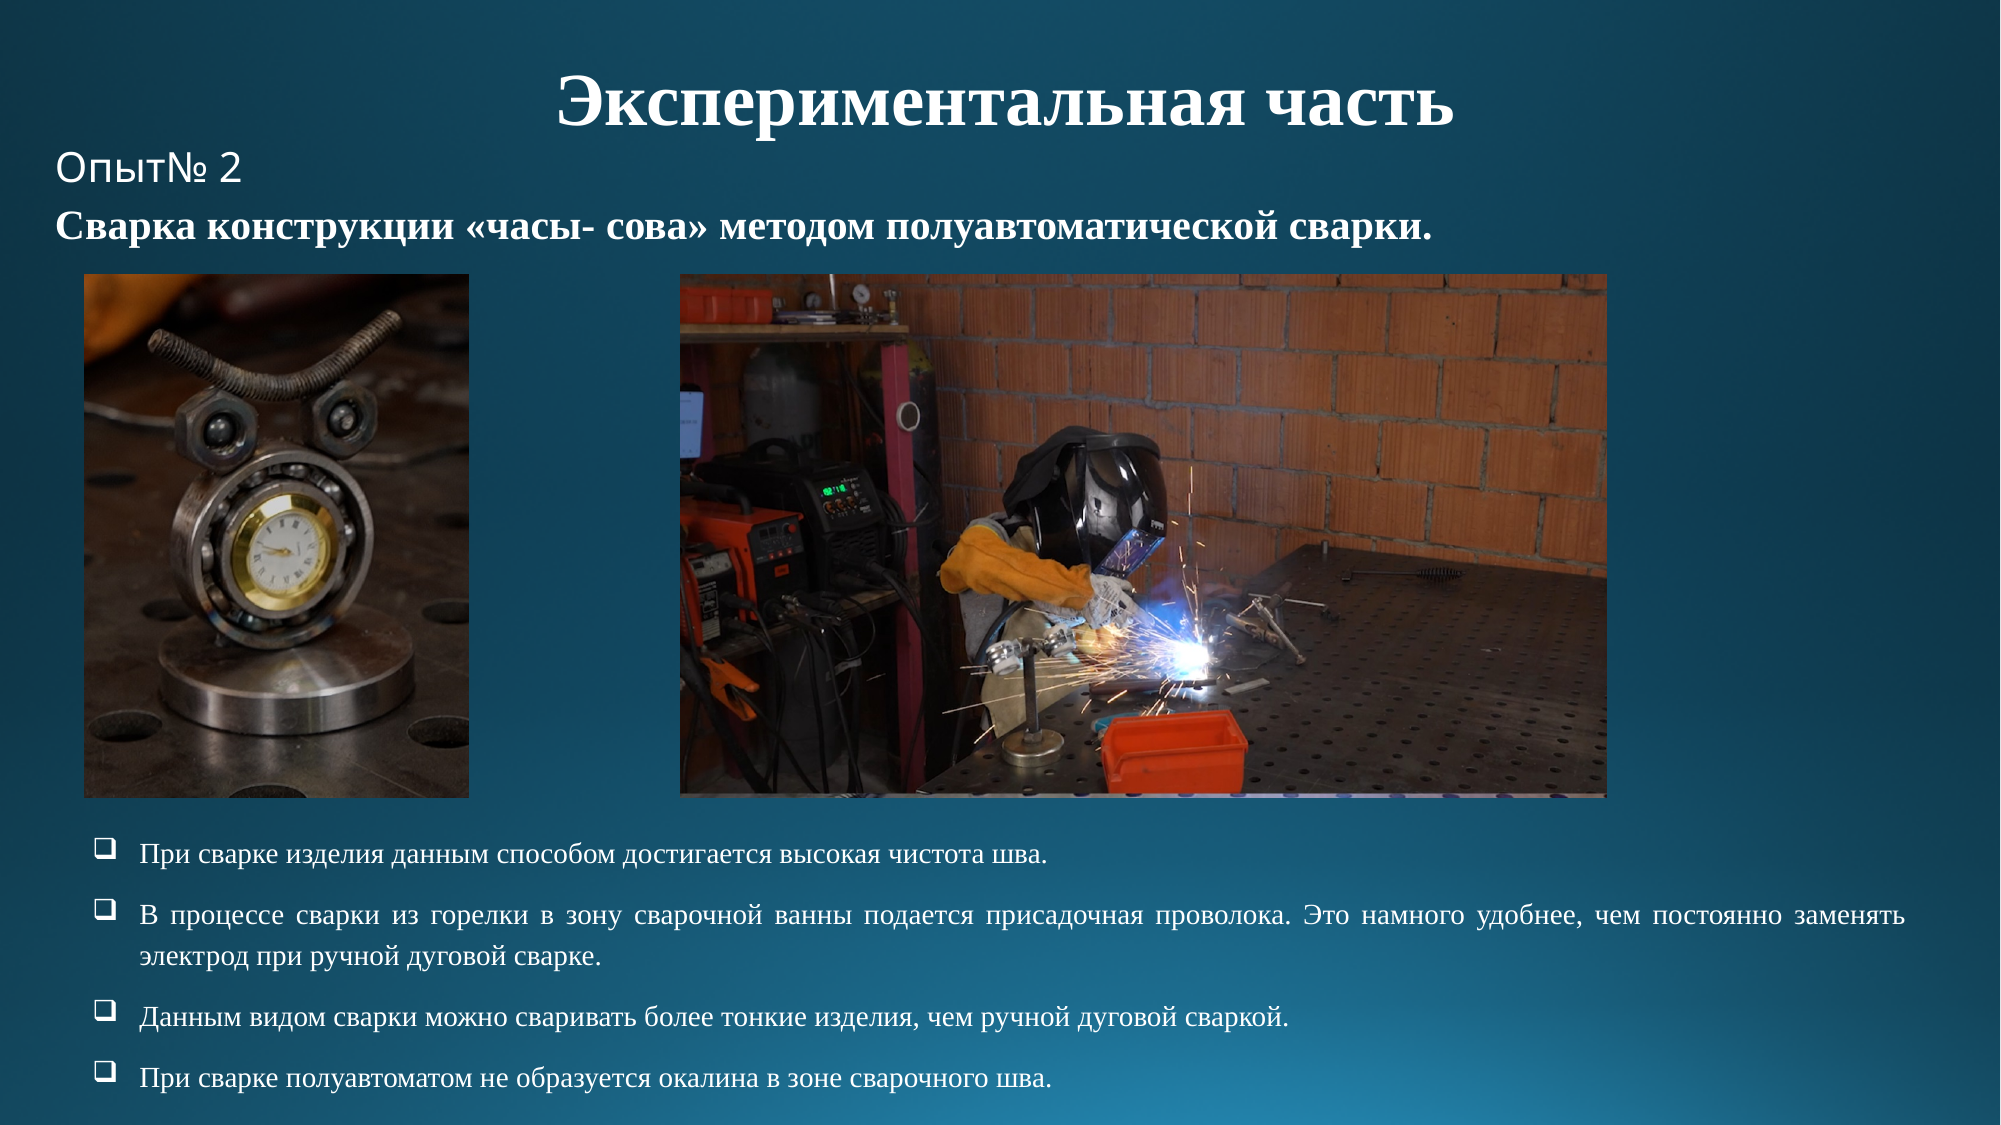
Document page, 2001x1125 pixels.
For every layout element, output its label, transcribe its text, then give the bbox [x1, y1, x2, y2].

text_box При сварке изделия данным способом достигается высокая чистота шва. В процессе сварки из горелки в зону сварочной ванны подается присадочная проволока. Это намного удобнее, чем постоянно заменять электрод при ручной дуговой сварке. Данным видом сварки можно сваривать более тонкие изделия, чем ручной дуговой сваркой. При сварке полуавтоматом не образуется окалина в зоне сварочного шва. [77, 822, 1923, 1101]
text_box Экспериментальная часть Опыт№ 2 Сварка конструкции «часы- сова» методом полуавтоматической сварки. [40, 43, 1970, 367]
picture [0, 0, 2001, 1125]
